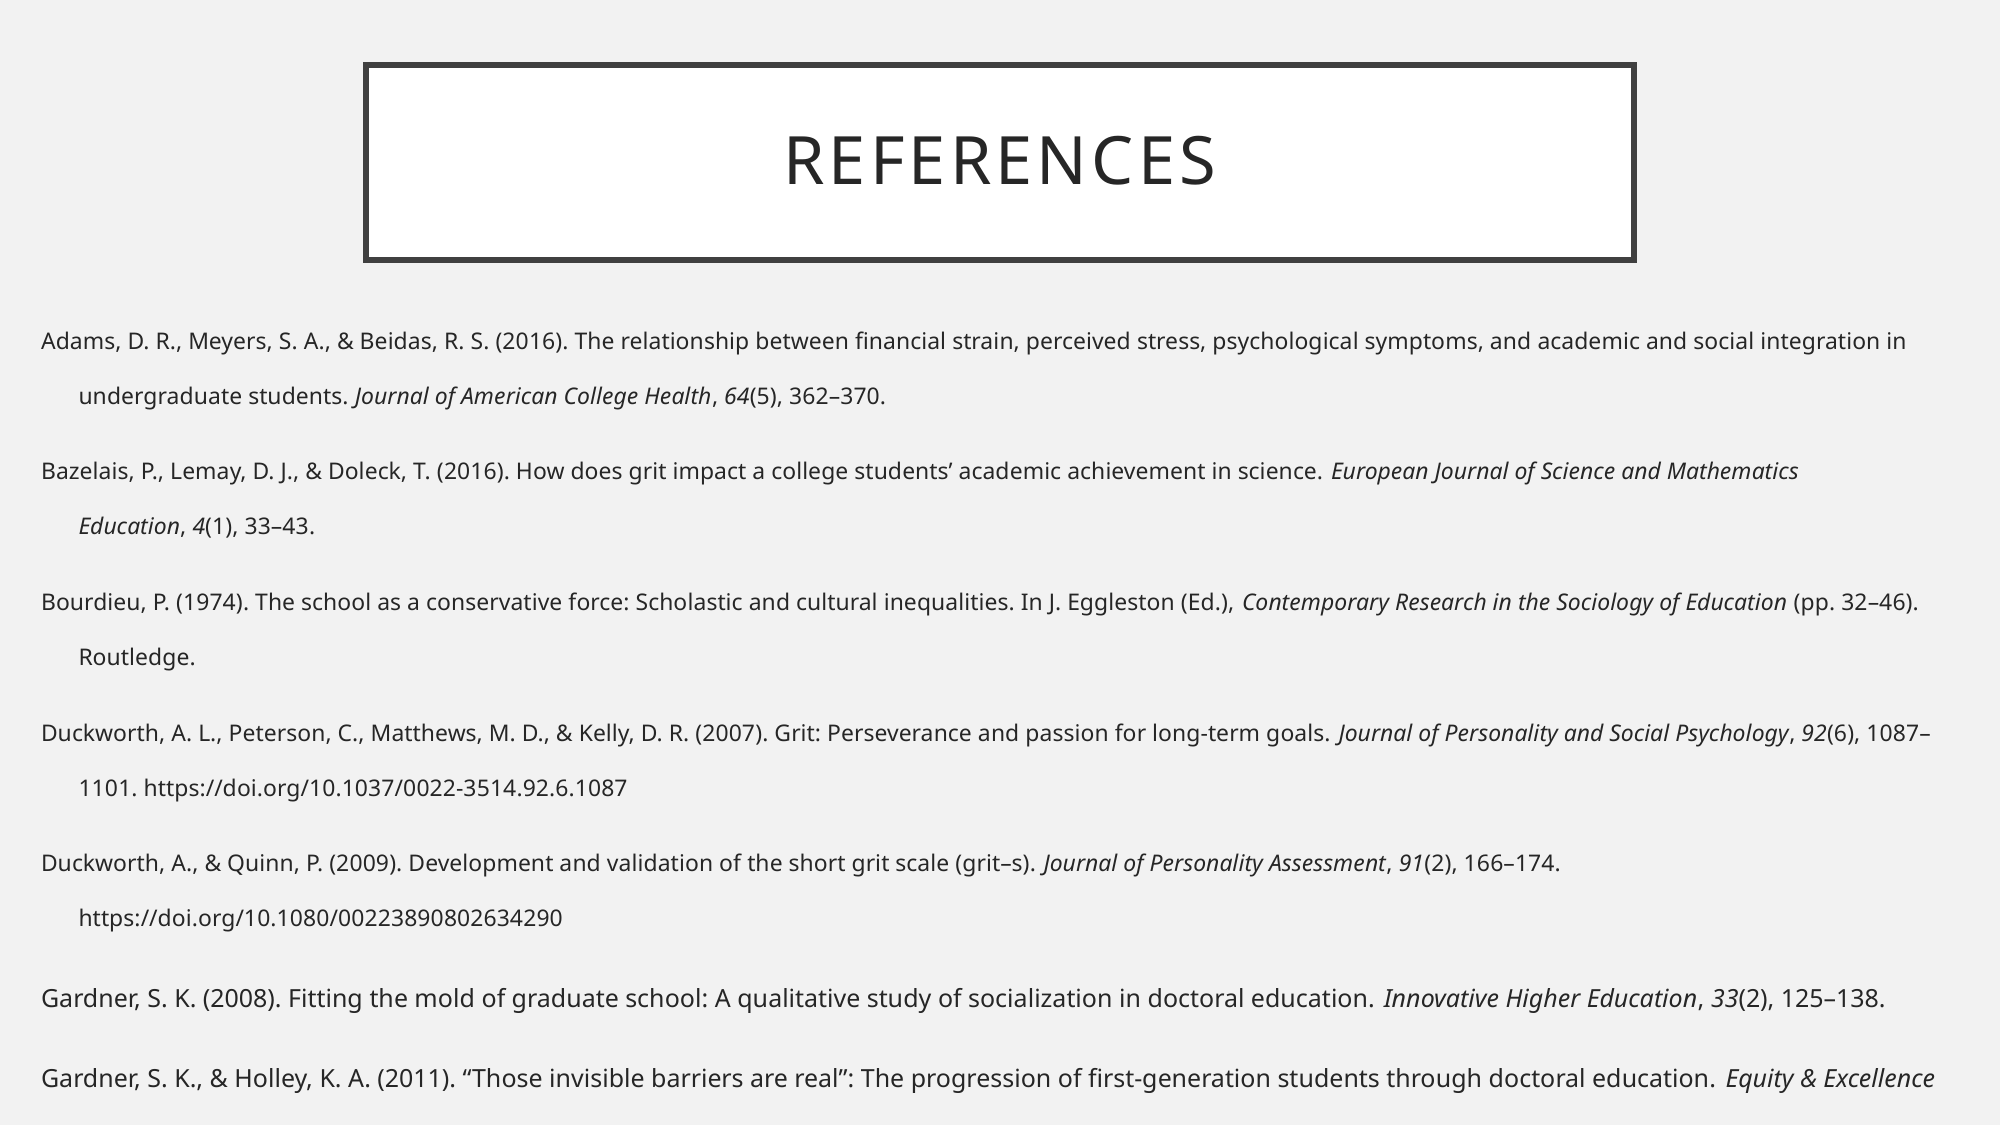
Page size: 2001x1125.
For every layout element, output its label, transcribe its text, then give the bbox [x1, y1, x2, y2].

list Adams, D. R., Meyers, S. A., & Beidas, R. S. (2016). The relationship between financial strain, perceived stress, psychological symptoms, and academic and social integration in undergraduate students. Journal of American College Health, 64(5), 362–370. Bazelais, P., Lemay, D. J., & Doleck, T. (2016). How does grit impact a college students’ academic achievement in science. European Journal of Science and Mathematics Education, 4(1), 33–43. Bourdieu, P. (1974). The school as a conservative force: Scholastic and cultural inequalities. In J. Eggleston (Ed.), Contemporary Research in the Sociology of Education (pp. 32–46). Routledge. Duckworth, A. L., Peterson, C., Matthews, M. D., & Kelly, D. R. (2007). Grit: Perseverance and passion for long-term goals. Journal of Personality and Social Psychology, 92(6), 1087–1101. https://doi.org/10.1037/0022-3514.92.6.1087 Duckworth, A., & Quinn, P. (2009). Development and validation of the short grit scale (grit–s). Journal of Personality Assessment, 91(2), 166–174. https://doi.org/10.1080/00223890802634290 Gardner, S. K. (2008). Fitting the mold of graduate school: A qualitative study of socialization in doctoral education. Innovative Higher Education, 33(2), 125–138. Gardner, S. K., & Holley, K. A. (2011). “Those invisible barriers are real”: The progression of first-generation students through doctoral education. Equity & Excellence in Education, 44(1), 77–92. Glaessgen, T. A., MacGregor, C. J., Cornelius-White, J. H. D., Hornberger, R. S., & Baumann, D. M. (2018). First-generation students with undecided majors: A qualitative study of university reacculturation. NACADA Journal, 38(1), 22–35. [26, 291, 1974, 1085]
title references [363, 62, 1637, 263]
